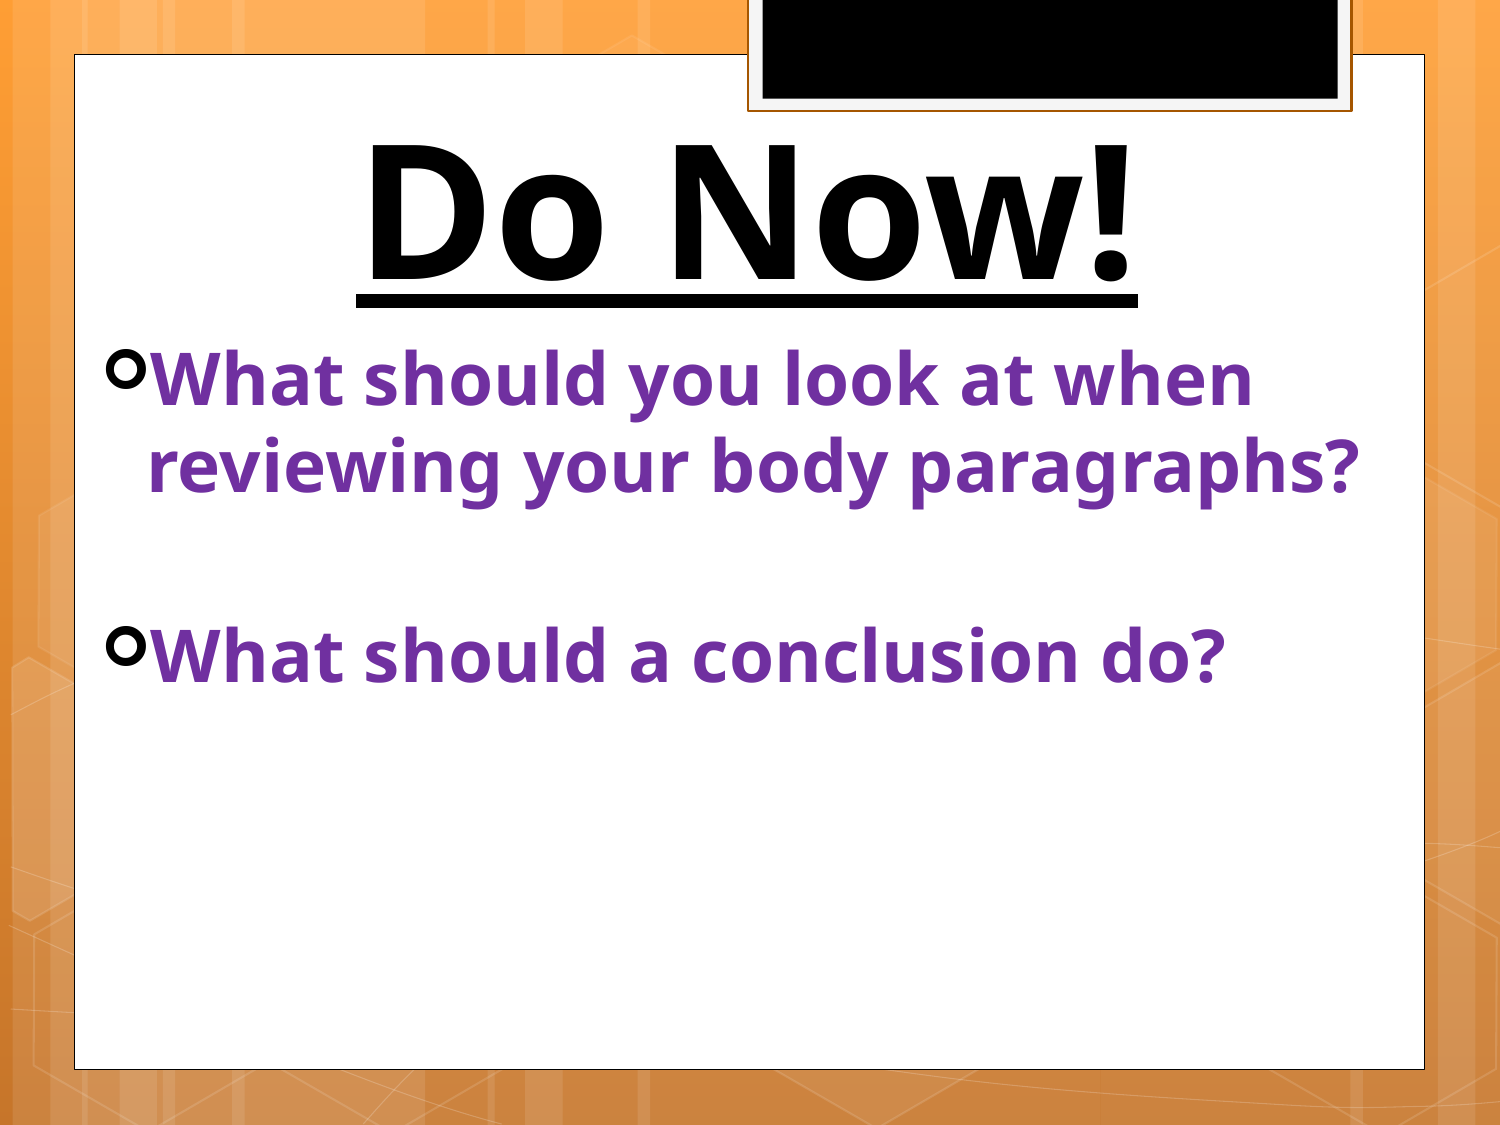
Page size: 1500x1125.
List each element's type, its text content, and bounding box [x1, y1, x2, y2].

title Do Now! [171, 137, 1324, 324]
list What should you look at when reviewing your body paragraphs? What should a conclusion do? [75, 324, 1413, 957]
